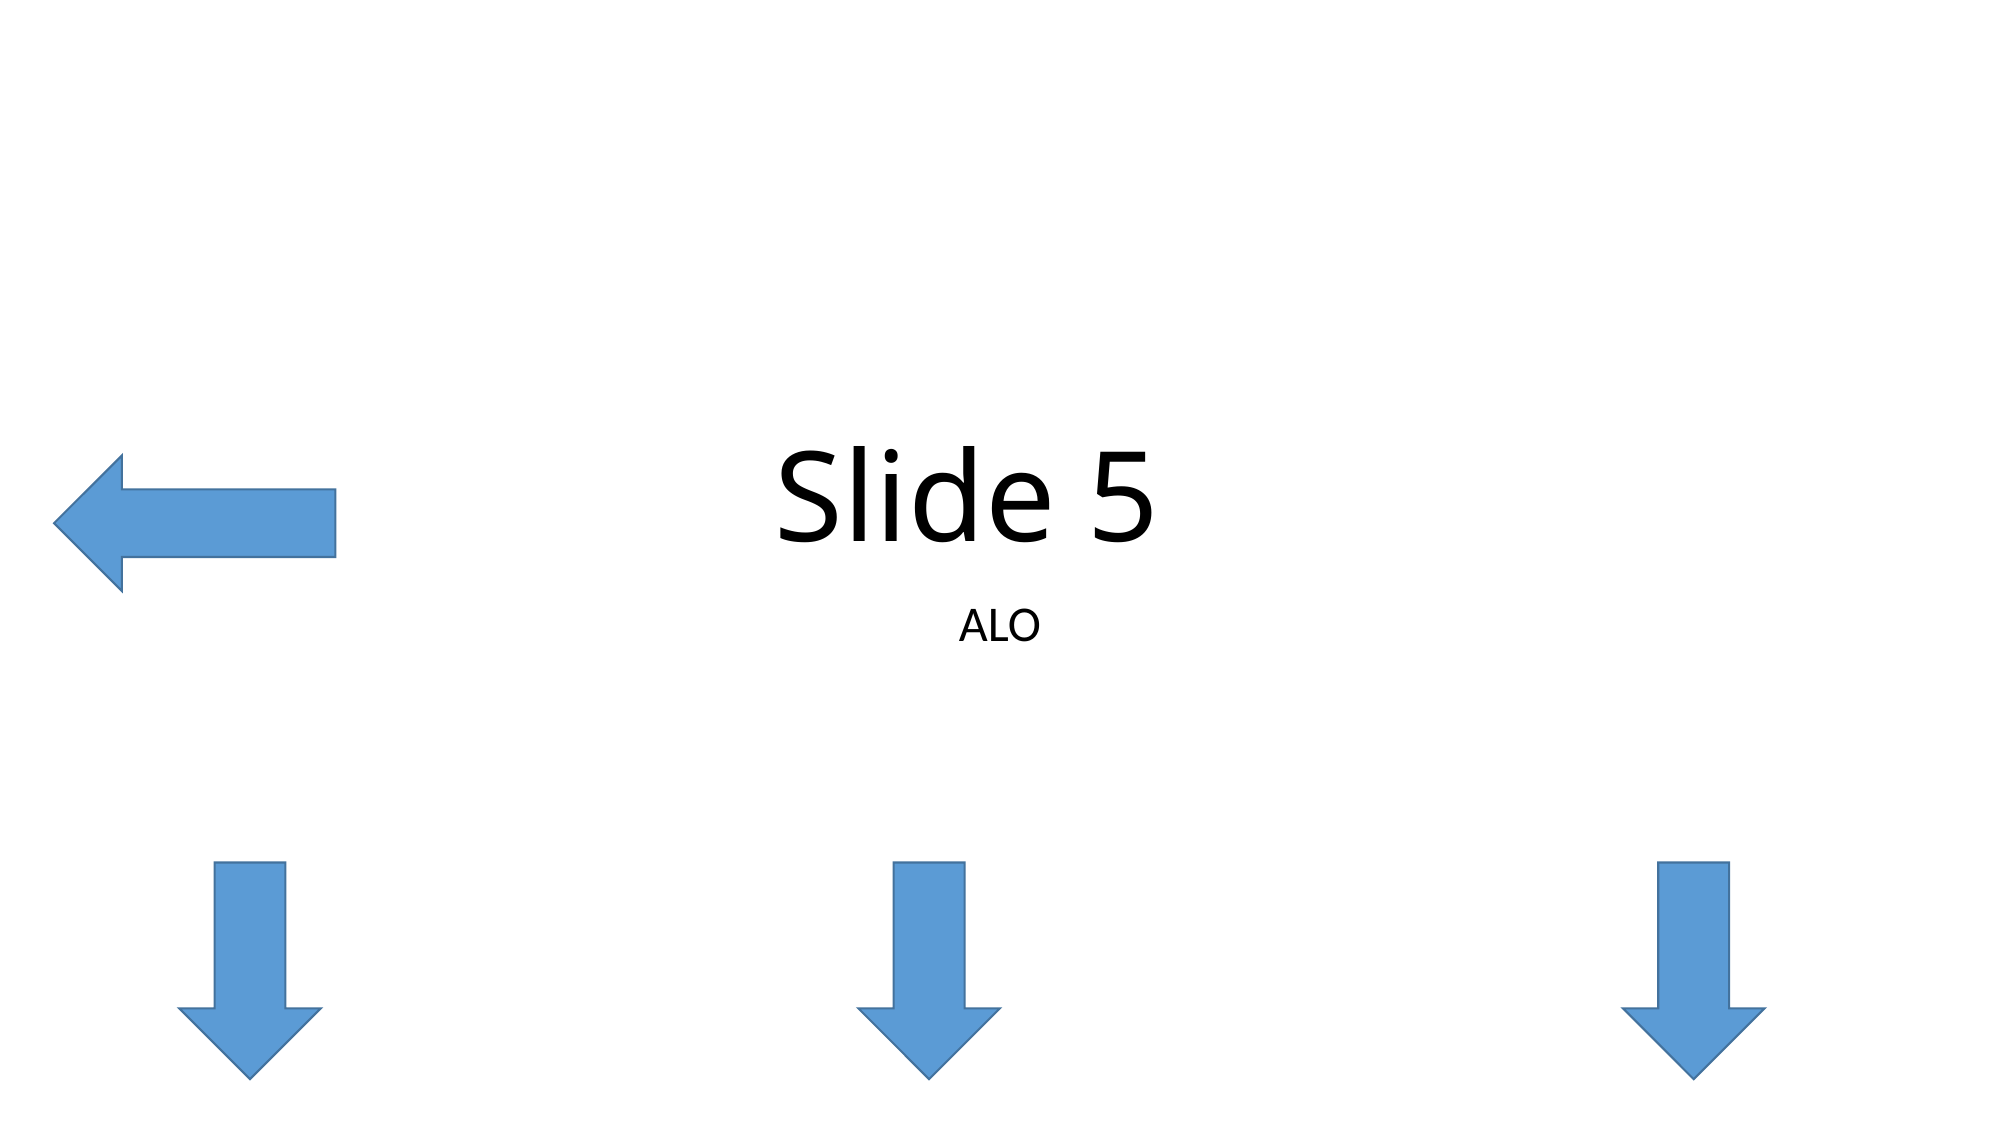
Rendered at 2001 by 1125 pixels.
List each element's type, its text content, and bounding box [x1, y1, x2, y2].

text_box [855, 861, 1003, 1081]
text_box [1620, 861, 1768, 1081]
text_box [52, 452, 337, 594]
title Slide 5 [249, 184, 1750, 576]
text_box [176, 861, 324, 1081]
subtitle ALO [249, 590, 1750, 863]
